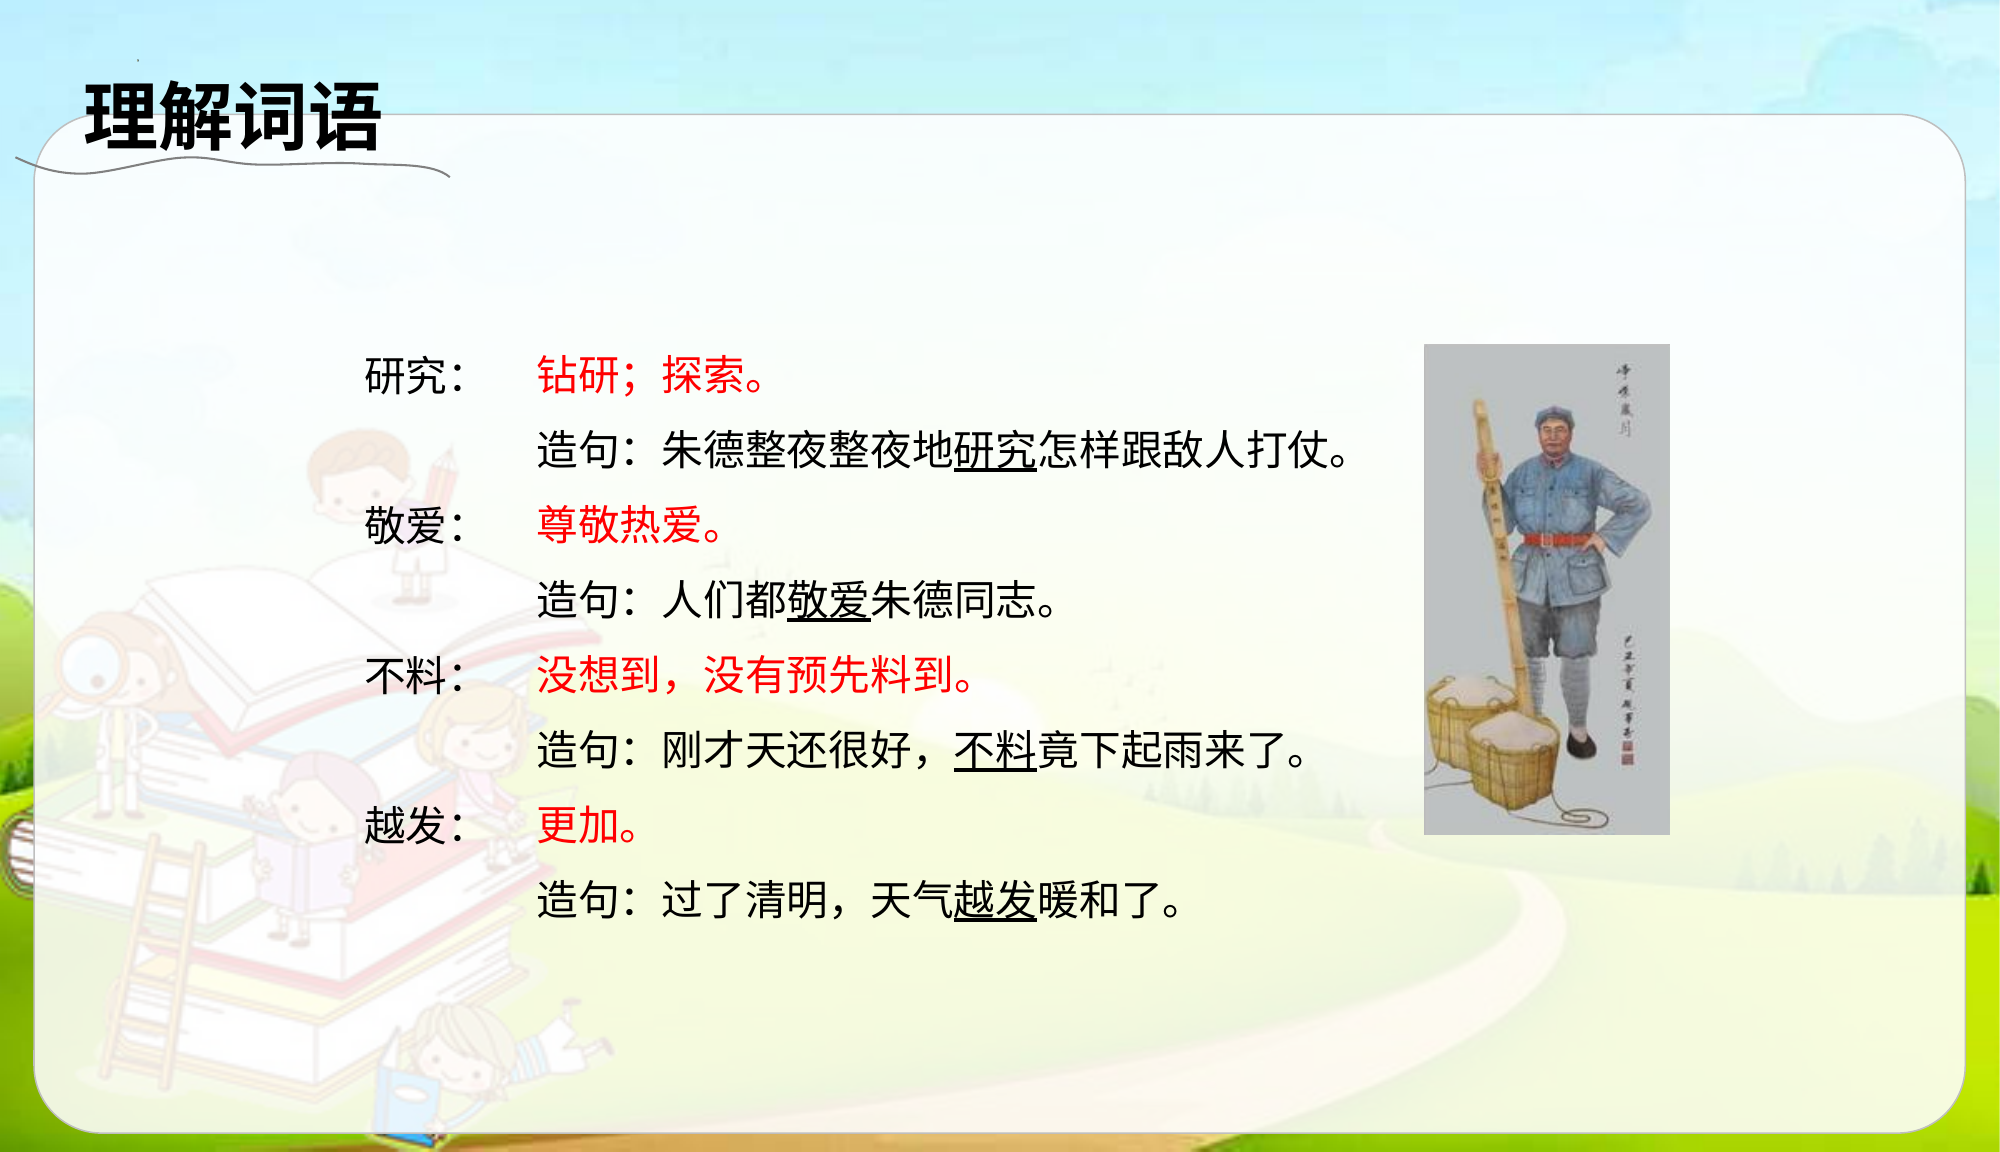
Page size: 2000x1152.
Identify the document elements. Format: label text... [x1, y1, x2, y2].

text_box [15, 69, 450, 182]
text_box 研究： 敬爱： 不料： 越发： [349, 317, 521, 857]
picture [0, 0, 2000, 1152]
text_box 钻研；探索。 造句：朱德整夜整夜地研究怎样跟敌人打仗。 尊敬热爱。 造句：人们都敬爱朱德同志。 没想到，没有预先料到。 造句：刚才天还很好，不料竟下起雨来了。 更加。 造句：过了清明，天气越发暖和了。 [521, 316, 1646, 931]
